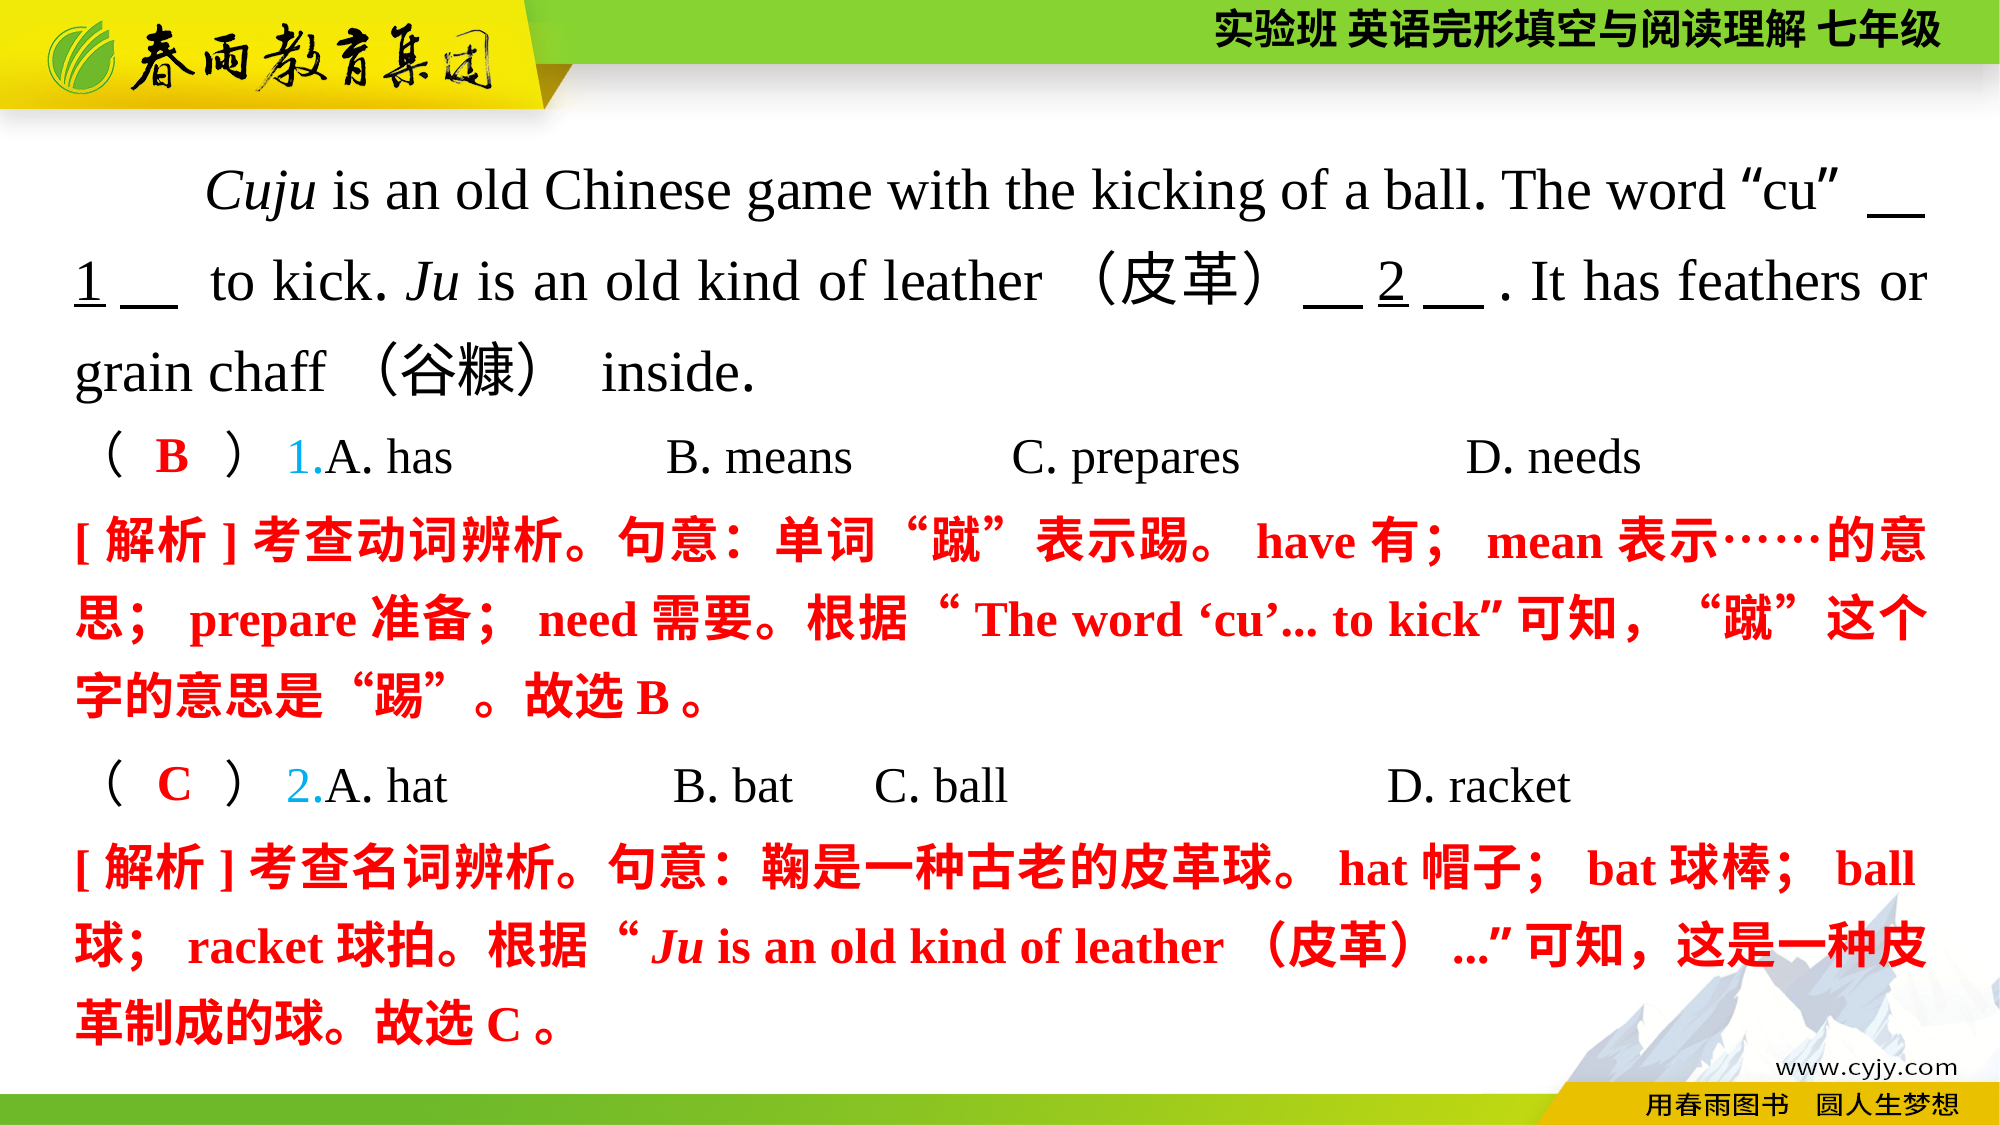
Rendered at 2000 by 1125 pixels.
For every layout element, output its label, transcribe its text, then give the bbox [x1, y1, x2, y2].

text_box [解析]考查名词辨析。句意：鞠是一种古老的皮革球。hat帽子；bat球棒；ball球；racket球拍。根据“Ju is an old kind of leather（皮革）...”可知，这是一种皮革制成的球。故选C。 [59, 810, 1944, 1060]
list Cuju is an old Chinese game with the kicking of a ball. The word “cu” 1 to kick. Ju is an old kind of leather（皮革） 2 . It has feathers or grain chaff（谷糠） inside. [59, 122, 1944, 397]
text_box [解析]考查动词辨析。句意：单词“蹴”表示踢。have有；mean表示……的意思；prepare准备；need需要。根据“The word ‘cu’... to kick”可知，“蹴”这个字的意思是“踢”。故选B。 [59, 482, 1944, 727]
picture [0, 0, 2000, 1125]
text_box B [140, 397, 204, 490]
text_box （ ）2.A. hat B. bat C. ball D. racket [59, 727, 142, 810]
text_box （ ）1.A. has B. means C. prepares D. needs [204, 397, 1944, 482]
text_box （ ）1.A. has B. means C. prepares D. needs [59, 397, 140, 482]
text_box C [142, 724, 208, 818]
text_box （ ）2.A. hat B. bat C. ball D. racket [208, 727, 1944, 810]
